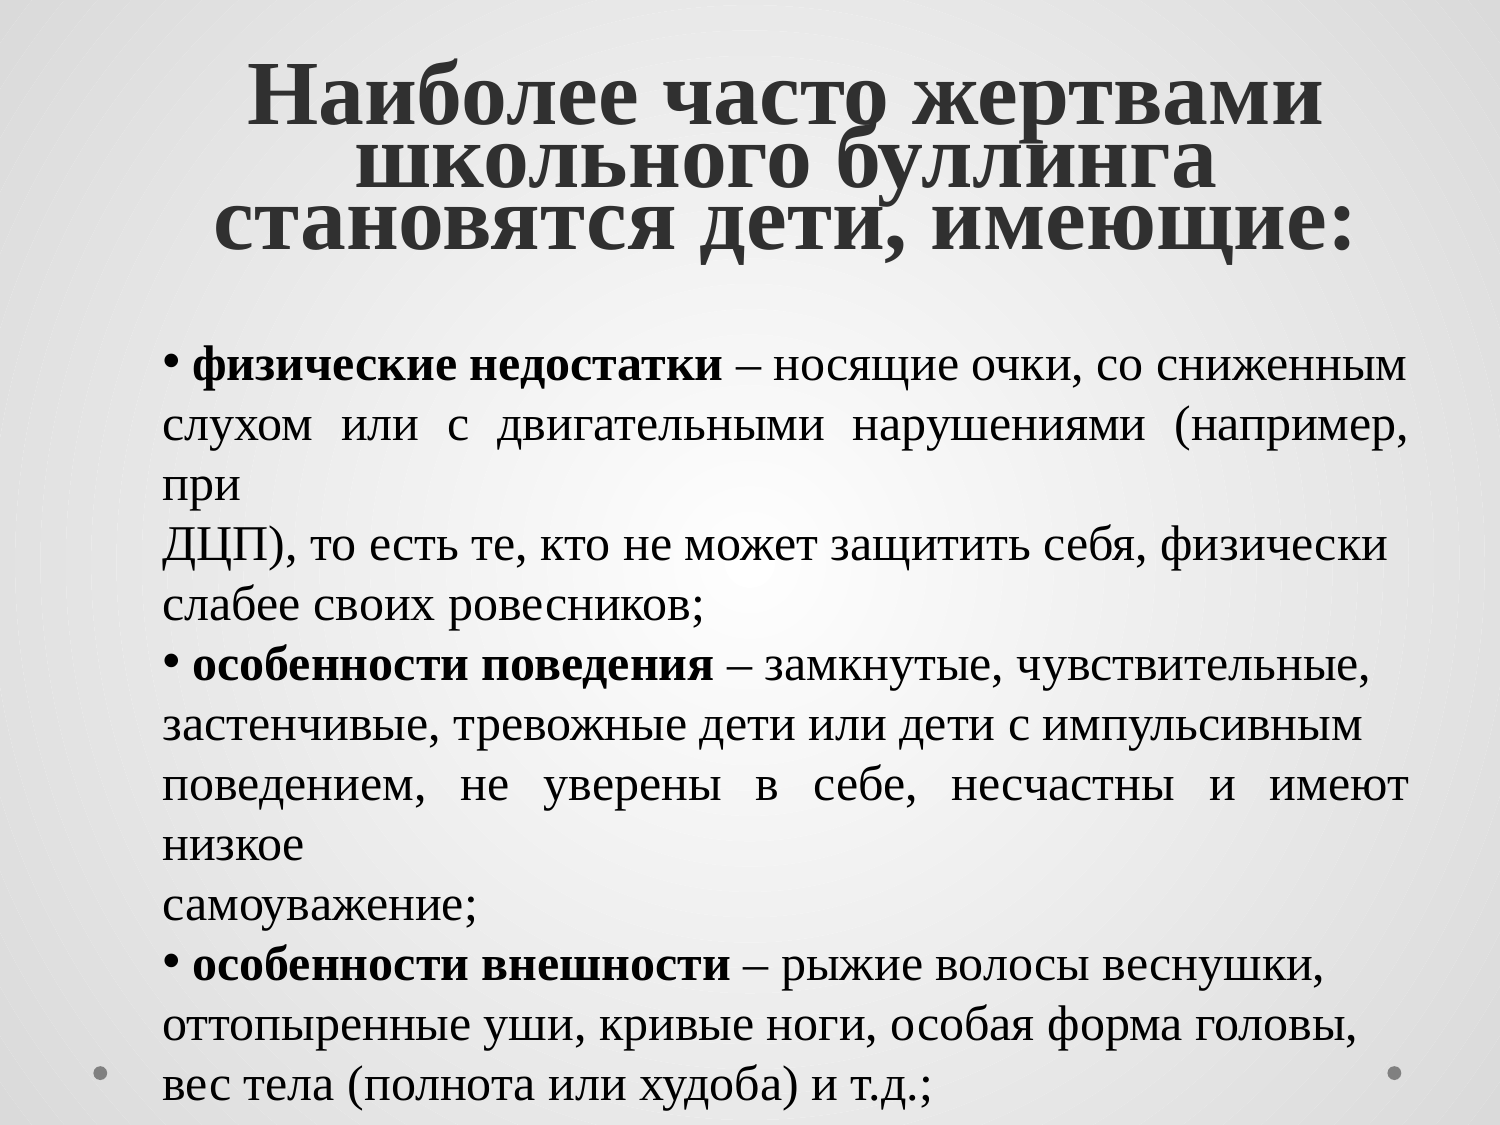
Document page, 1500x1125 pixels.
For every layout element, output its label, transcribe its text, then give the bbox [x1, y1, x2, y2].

title Наиболее часто жертвами школьного буллинга становятся дети, имеющие: [147, 19, 1425, 262]
list физические недостатки – носящие очки, со сниженным слухом или с двигательными нарушениями (например, при ДЦП), то есть те, кто не может защитить себя, физически слабее своих ровесников; особенности поведения – замкнутые, чувствительные, застенчивые, тревожные дети или дети с импульсивным поведением, не уверены в себе, несчастны и имеют низкое самоуважение; особенности внешности – рыжие волосы веснушки, оттопыренные уши, кривые ноги, особая форма головы, вес тела (полнота или худоба) и т.д.; [147, 262, 1425, 1106]
